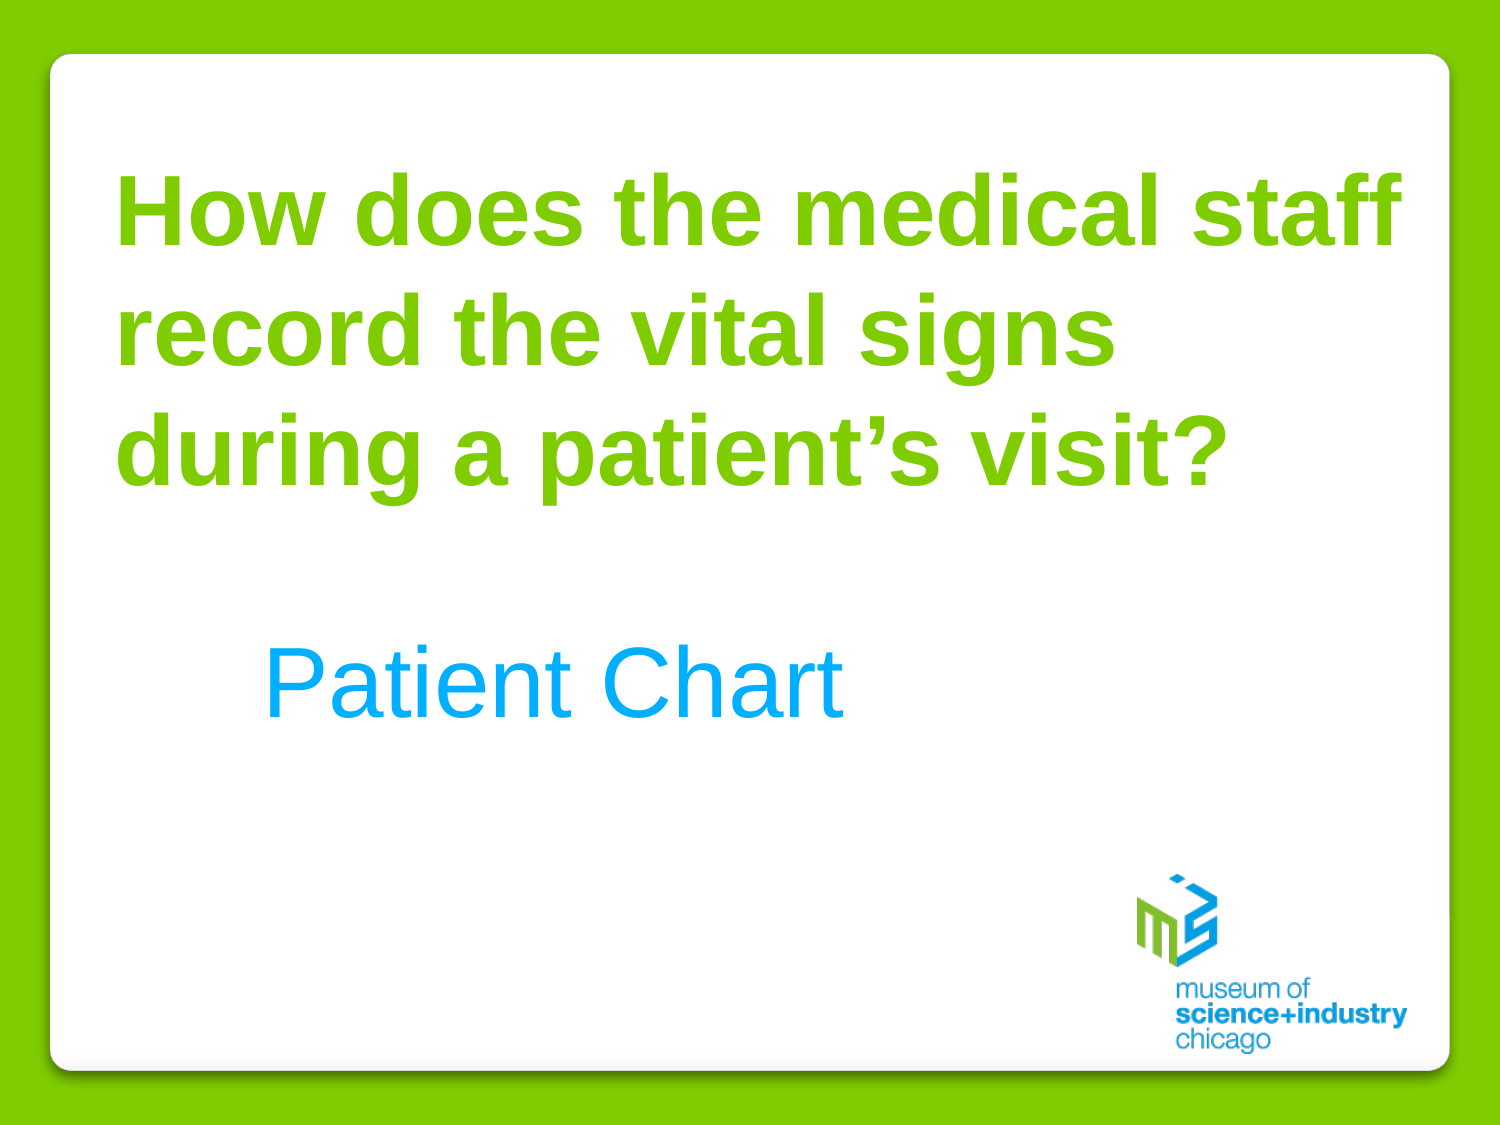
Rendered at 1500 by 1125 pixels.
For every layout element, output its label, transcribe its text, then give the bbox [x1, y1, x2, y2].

picture [1137, 874, 1407, 1054]
title How does the medical staff record the vital signs during a patient’s visit? [99, 74, 1443, 513]
list Patient Chart [174, 537, 1451, 776]
